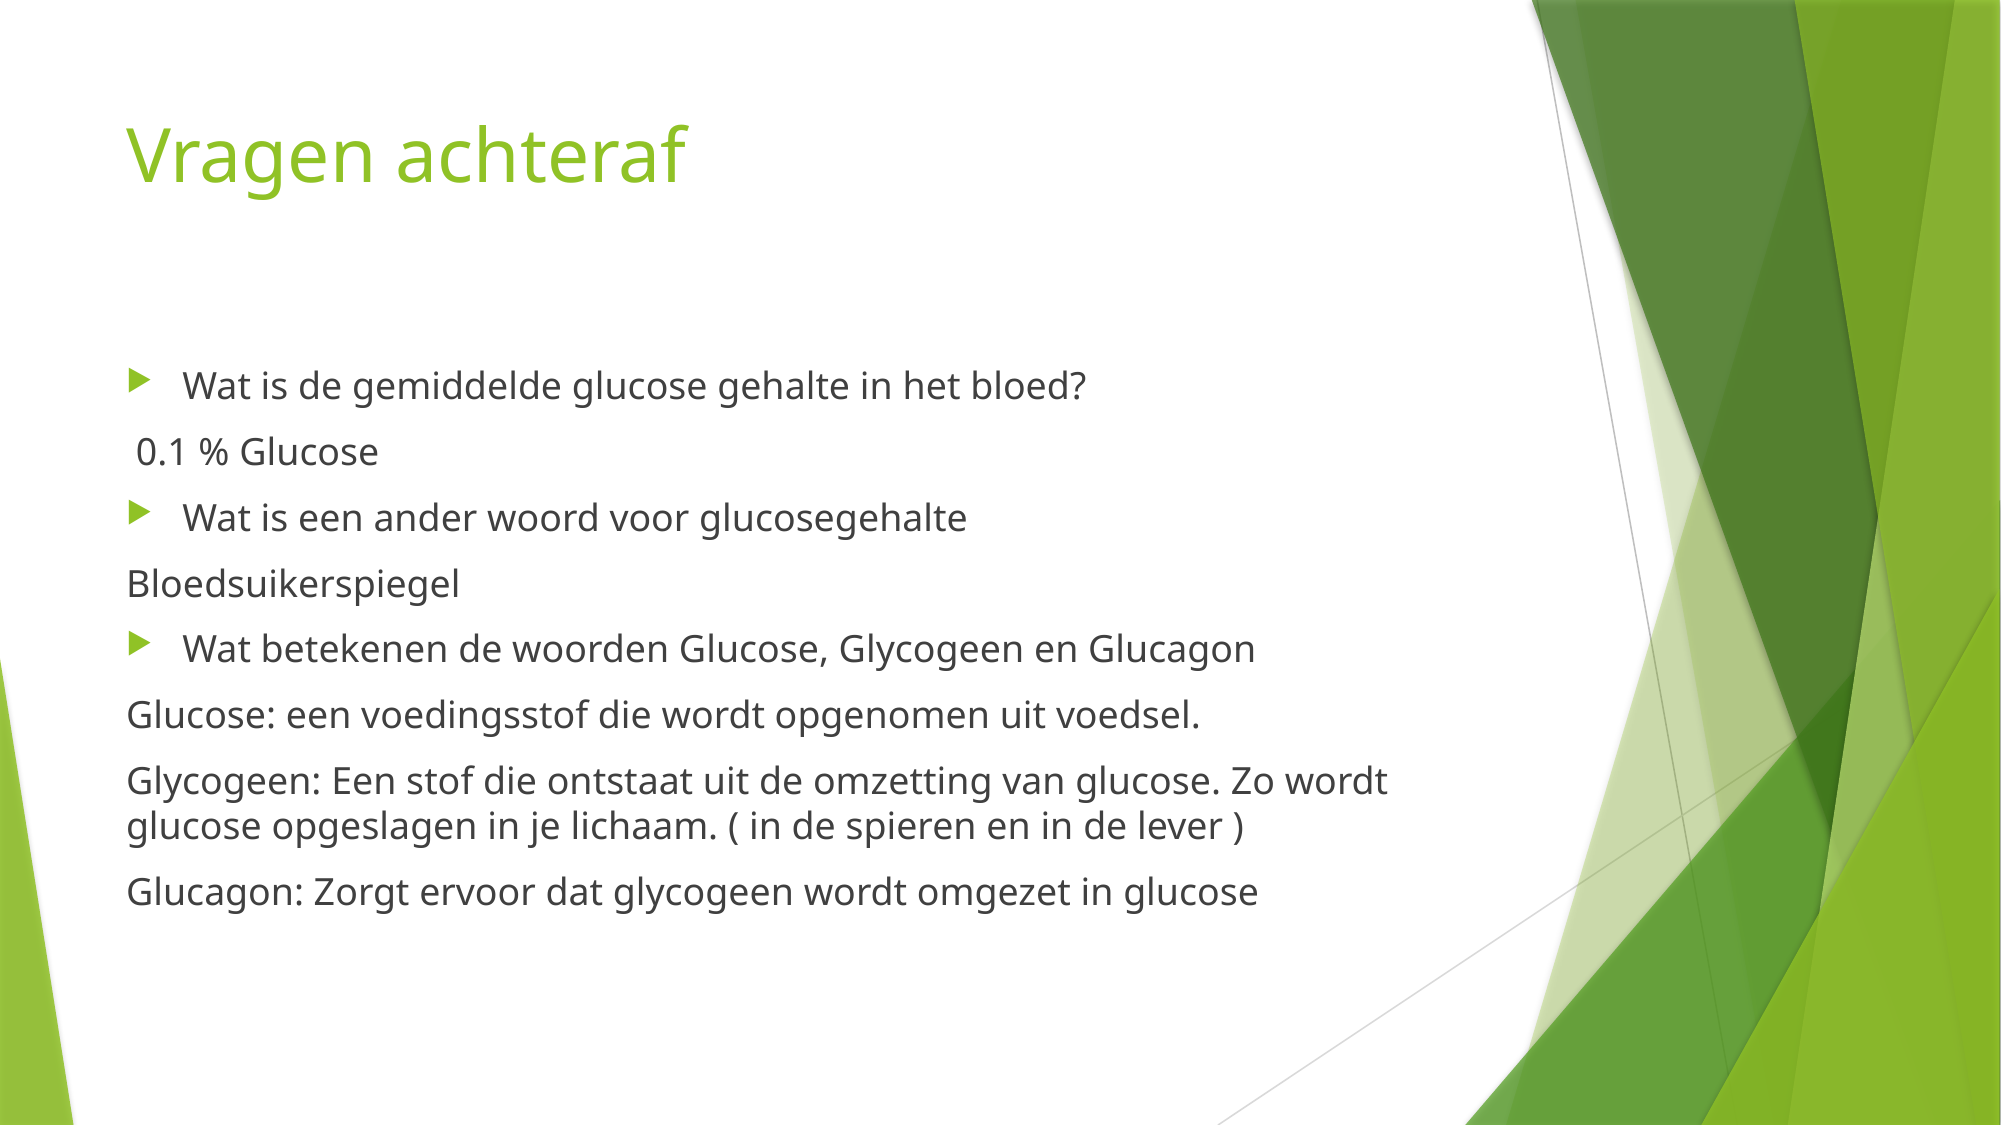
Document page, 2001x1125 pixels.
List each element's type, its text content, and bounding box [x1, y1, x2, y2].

title Vragen achteraf [111, 99, 1522, 317]
list Wat is de gemiddelde glucose gehalte in het bloed? 0.1 % Glucose Wat is een ander woord voor glucosegehalte Bloedsuikerspiegel Wat betekenen de woorden Glucose, Glycogeen en Glucagon Glucose: een voedingsstof die wordt opgenomen uit voedsel. Glycogeen: Een stof die ontstaat uit de omzetting van glucose. Zo wordt glucose opgeslagen in je lichaam. ( in de spieren en in de lever ) Glucagon: Zorgt ervoor dat glycogeen wordt omgezet in glucose [111, 354, 1522, 992]
